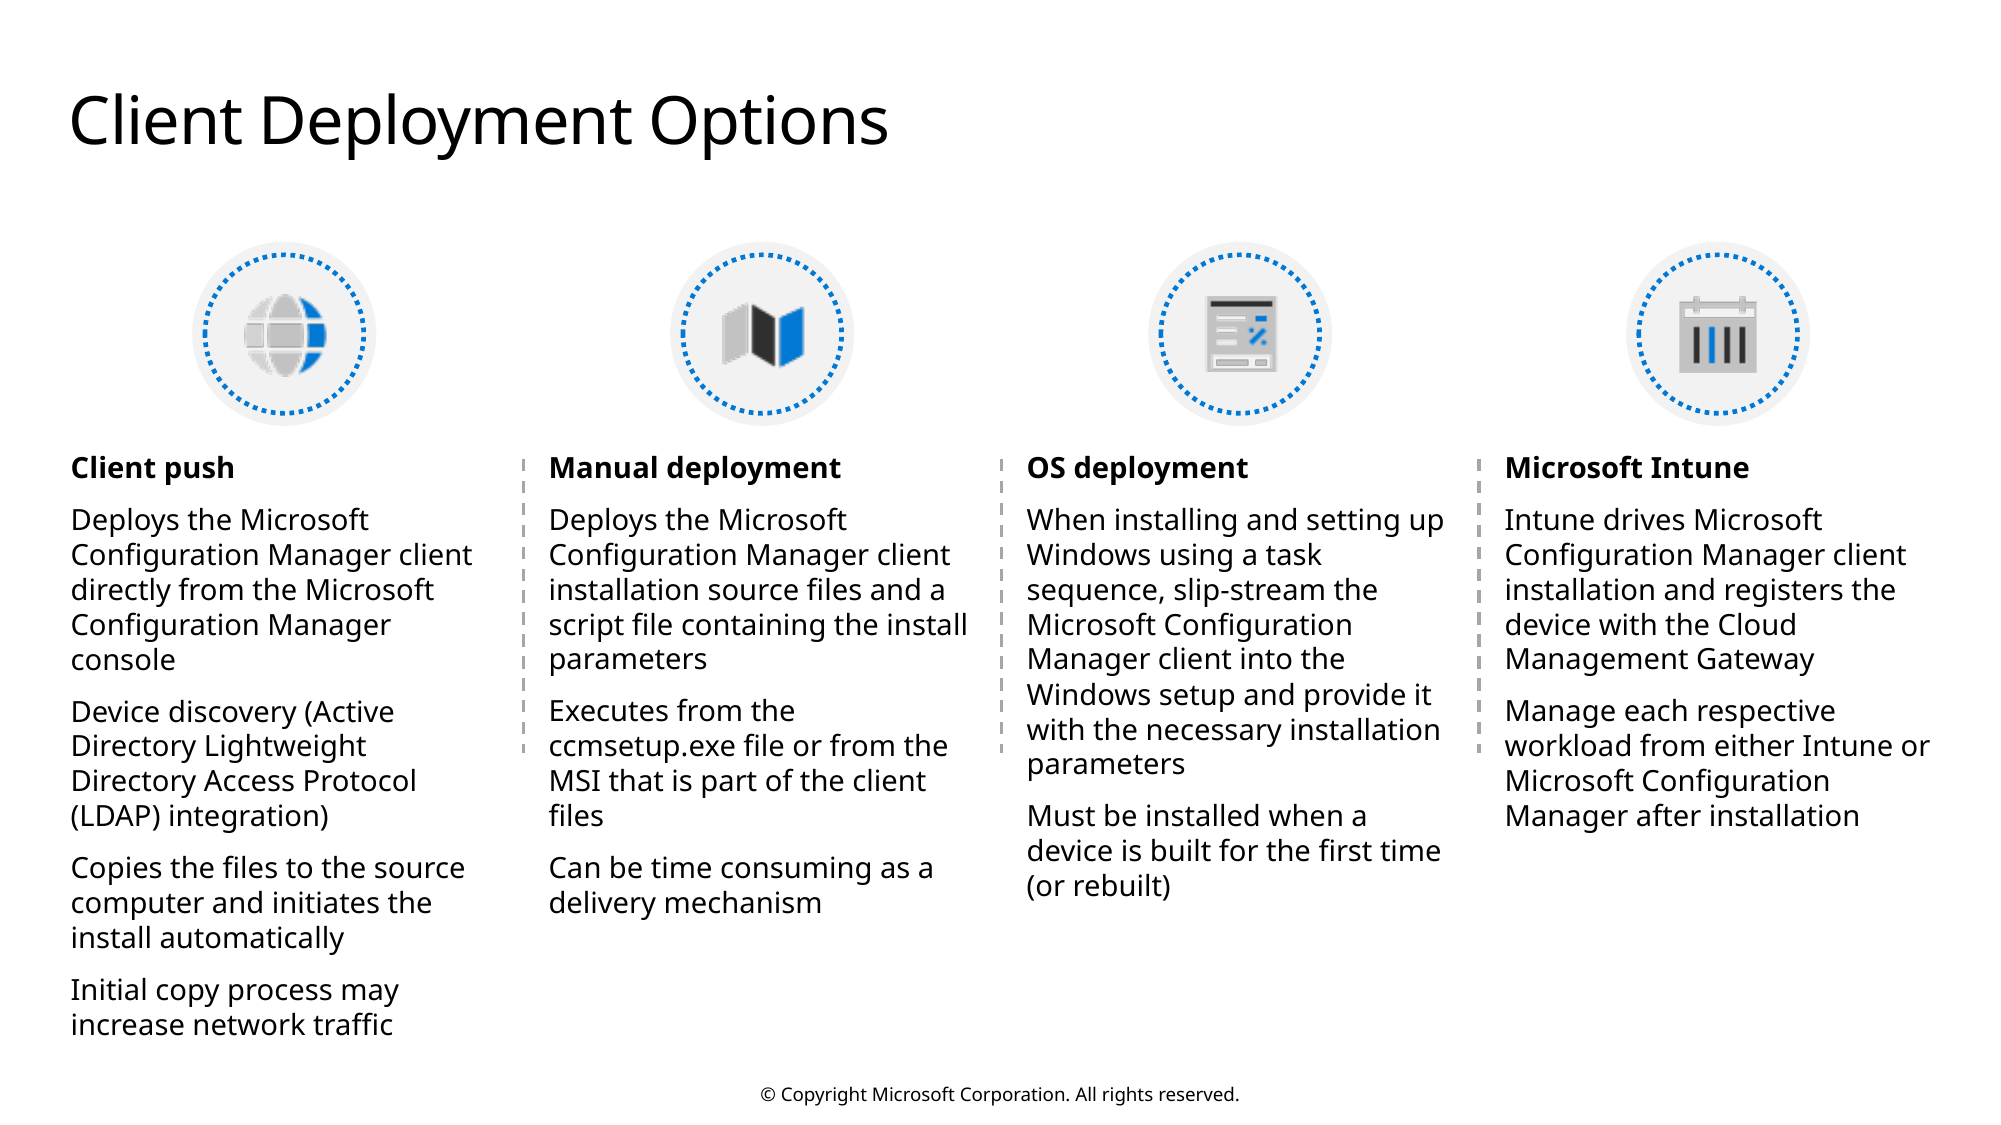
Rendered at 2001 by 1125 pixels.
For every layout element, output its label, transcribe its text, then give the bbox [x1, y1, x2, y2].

list Manual deployment Deploys the Microsoft Configuration Manager client installation source files and a script file containing the install parameters Executes from the ccmsetup.exe file or from the MSI that is part of the client files Can be time consuming as a delivery mechanism [548, 449, 976, 907]
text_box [1625, 241, 1811, 427]
list Client push Deploys the Microsoft Configuration Manager client directly from the Microsoft Configuration Manager console Device discovery (Active Directory Lightweight Directory Access Protocol (LDAP) integration) Copies the files to the source computer and initiates the install automatically Initial copy process may increase network traffic [70, 449, 498, 935]
list OS deployment When installing and setting up Windows using a task sequence, slip-stream the Microsoft Configuration Manager client into the Windows setup and provide it with the necessary installation parameters Must be installed when a device is built for the first time (or rebuilt) [1026, 449, 1454, 907]
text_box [669, 241, 855, 427]
list Microsoft Intune Intune drives Microsoft Configuration Manager client installation and registers the device with the Cloud Management Gateway Manage each respective workload from either Intune or Microsoft Configuration Manager after installation [1504, 449, 1932, 907]
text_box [191, 241, 377, 427]
title Client Deployment Options [68, 72, 1930, 184]
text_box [1147, 241, 1333, 427]
